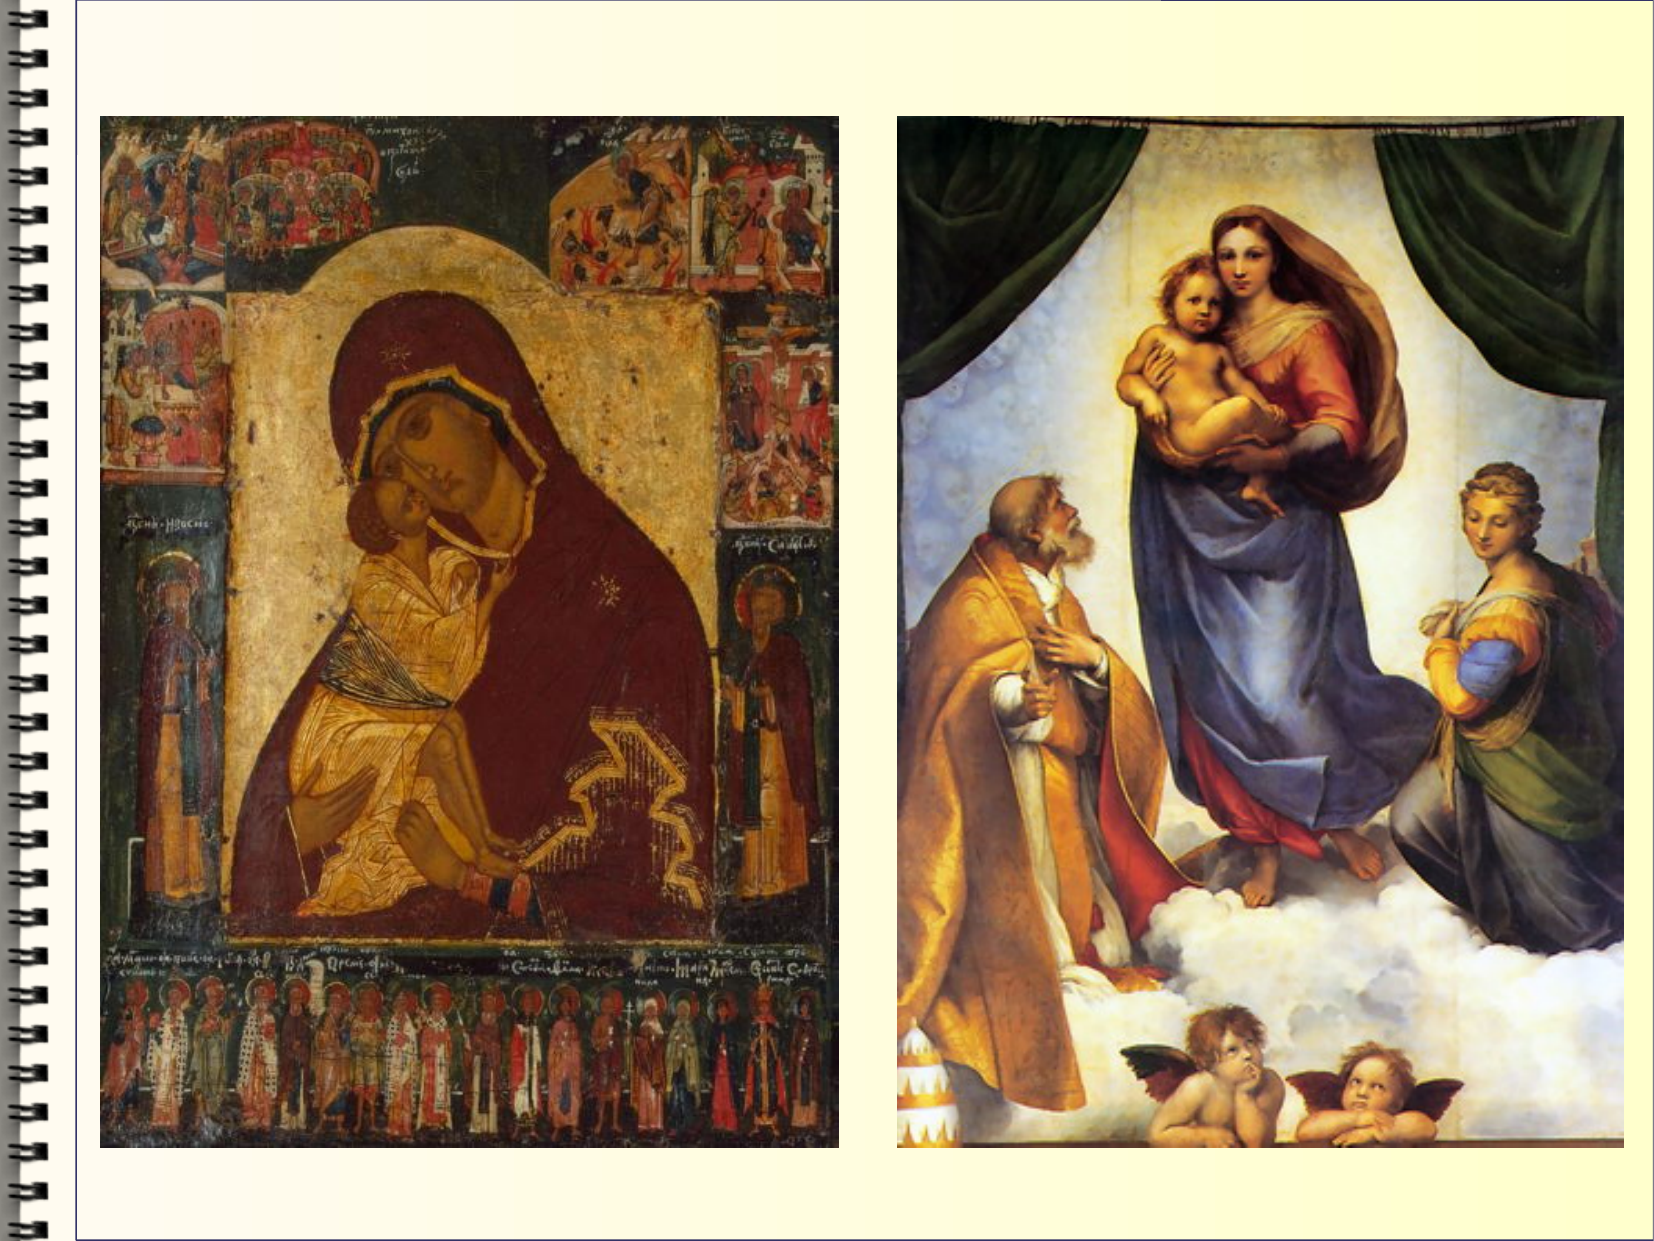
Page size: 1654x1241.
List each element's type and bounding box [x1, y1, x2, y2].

picture [0, 0, 75, 1241]
picture [896, 115, 1624, 1148]
picture [99, 115, 839, 1148]
